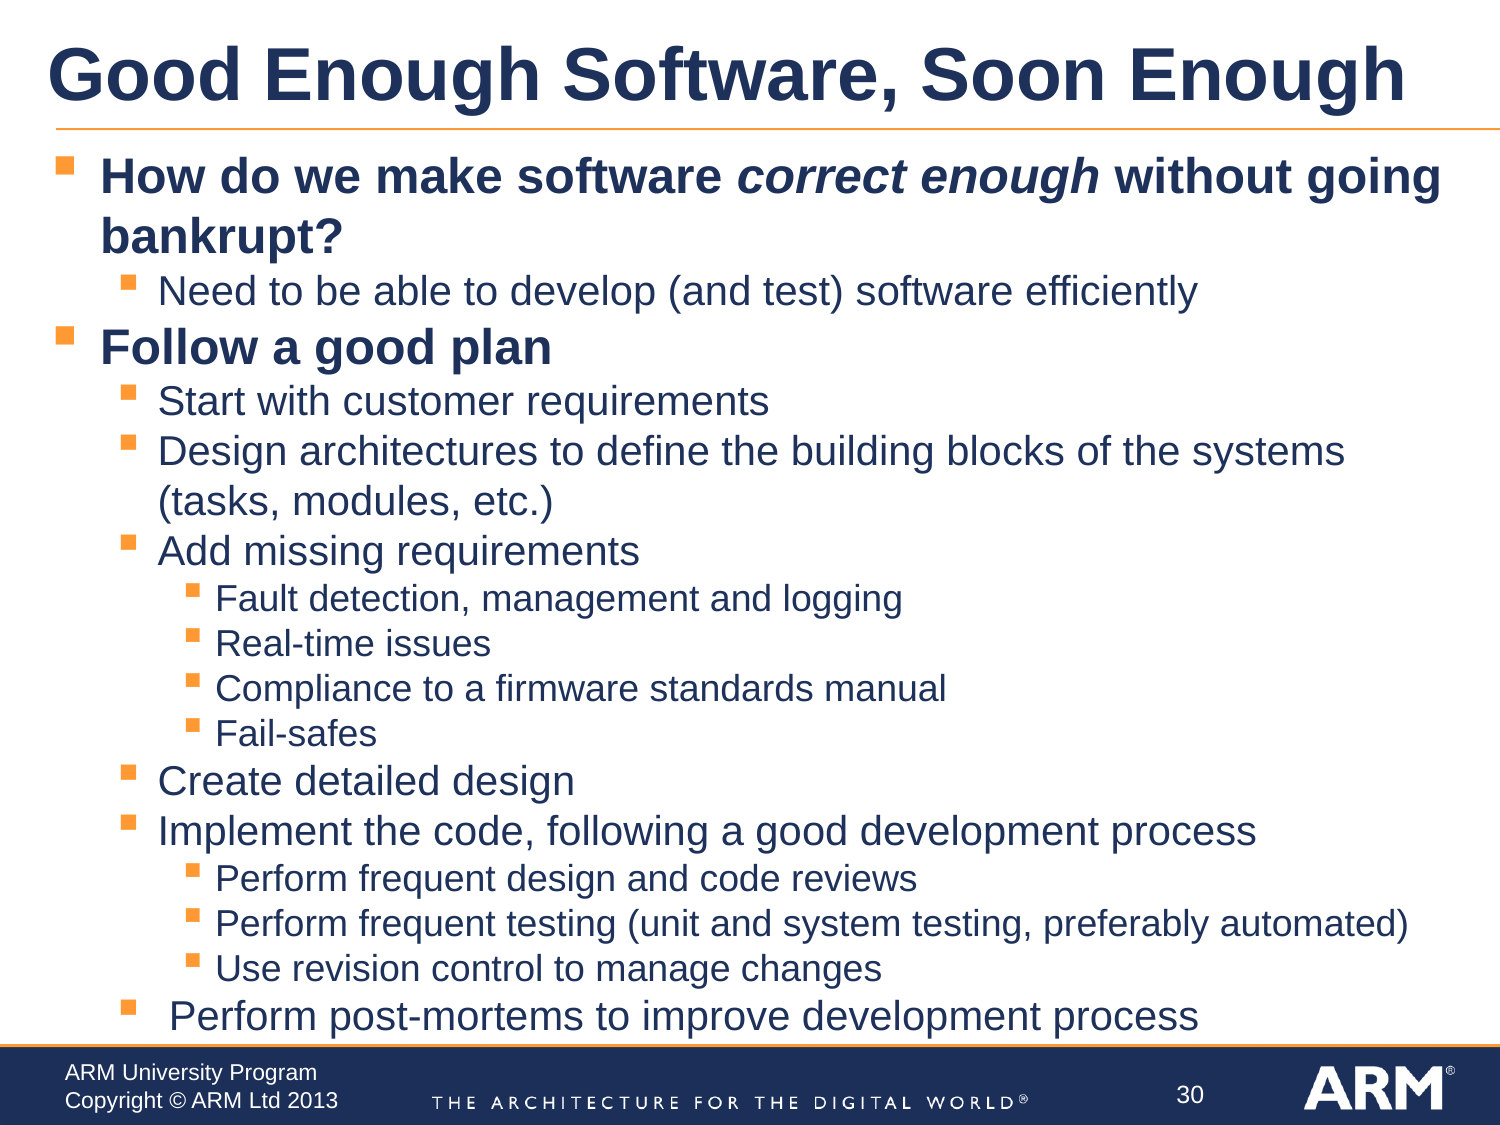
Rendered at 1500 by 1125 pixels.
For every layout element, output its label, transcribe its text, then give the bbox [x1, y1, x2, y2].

list How do we make software correct enough without going bankrupt? Need to be able to develop (and test) software efficiently Follow a good plan Start with customer requirements Design architectures to define the building blocks of the systems (tasks, modules, etc.) Add missing requirements Fault detection, management and logging Real-time issues Compliance to a firmware standards manual Fail-safes Create detailed design Implement the code, following a good development process Perform frequent design and code reviews Perform frequent testing (unit and system testing, preferably automated) Use revision control to manage changes Perform post-mortems to improve development process [37, 137, 1488, 1051]
picture [0, 1048, 1500, 1125]
title Good Enough Software, Soon Enough [34, 1, 1500, 141]
